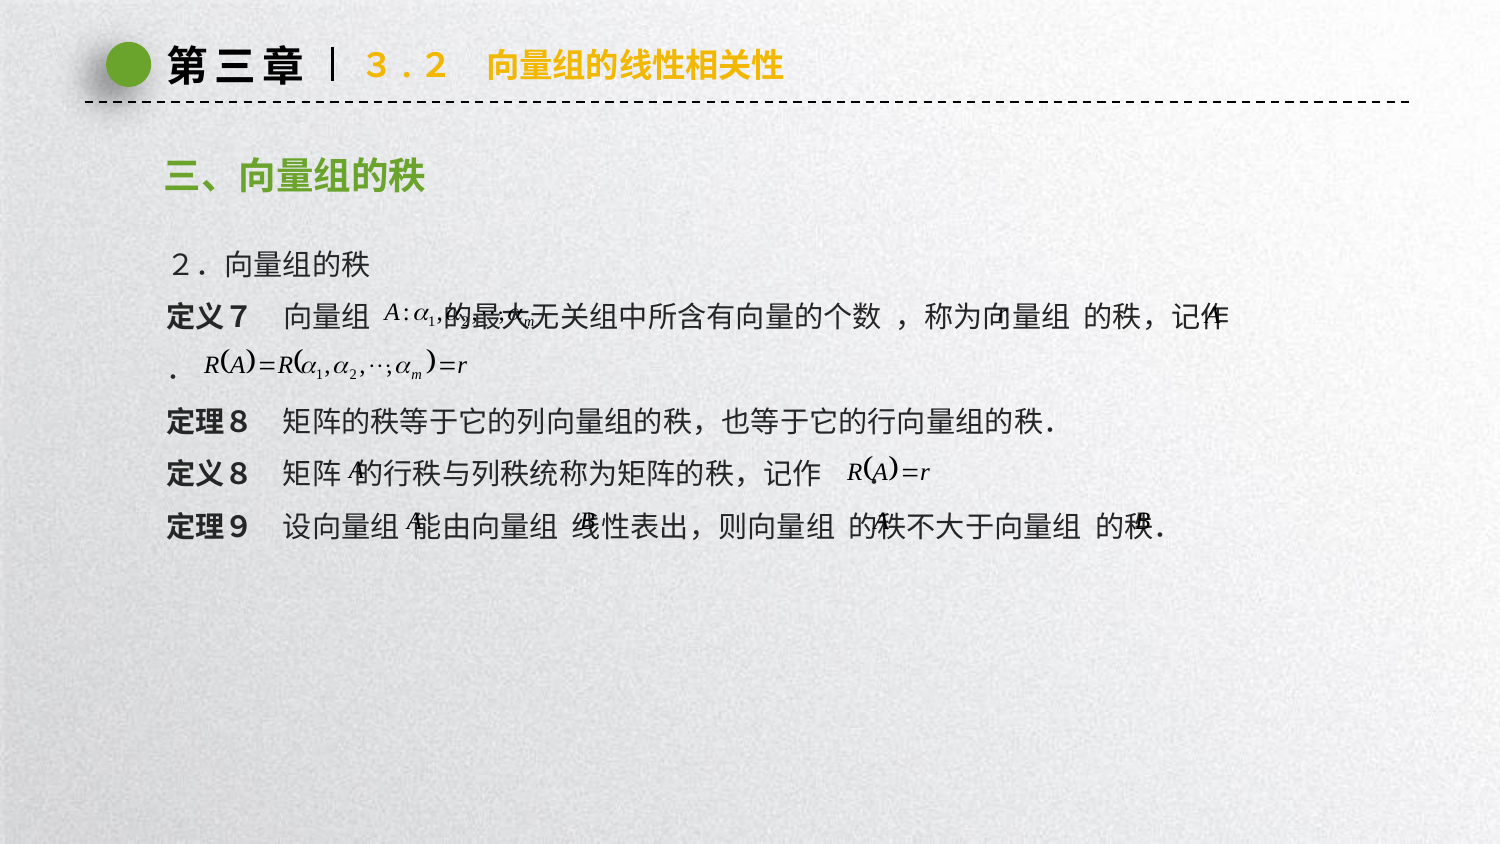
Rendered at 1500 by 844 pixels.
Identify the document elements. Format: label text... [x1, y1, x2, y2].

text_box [867, 506, 894, 534]
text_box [342, 455, 369, 484]
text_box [378, 295, 540, 334]
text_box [199, 348, 473, 387]
text_box 三、向量组的秩 [148, 144, 1360, 205]
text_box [1130, 506, 1156, 534]
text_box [1198, 300, 1225, 328]
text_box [574, 506, 601, 534]
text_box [400, 506, 427, 534]
picture [0, 0, 1500, 844]
text_box 第三章 [152, 32, 320, 97]
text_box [993, 304, 1013, 326]
text_box ３.２ 向量组的线性相关性 [346, 37, 800, 92]
text_box ２．向量组的秩 定义７ 向量组 的最大无关组中所含有向量的个数 ，称为向量组 的秩，记作 ． 定理８ 矩阵的秩等于它的列向量组的秩，也等于它的行向量组的秩． 定义８ 矩阵 的行秩与列秩统称为矩阵的秩，记作 ． 定理９ 设向量组 能由向量组 线性表出，则向量组 的秩不大于向量组 的秩． [151, 220, 1362, 603]
text_box [104, 39, 152, 90]
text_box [842, 454, 937, 491]
